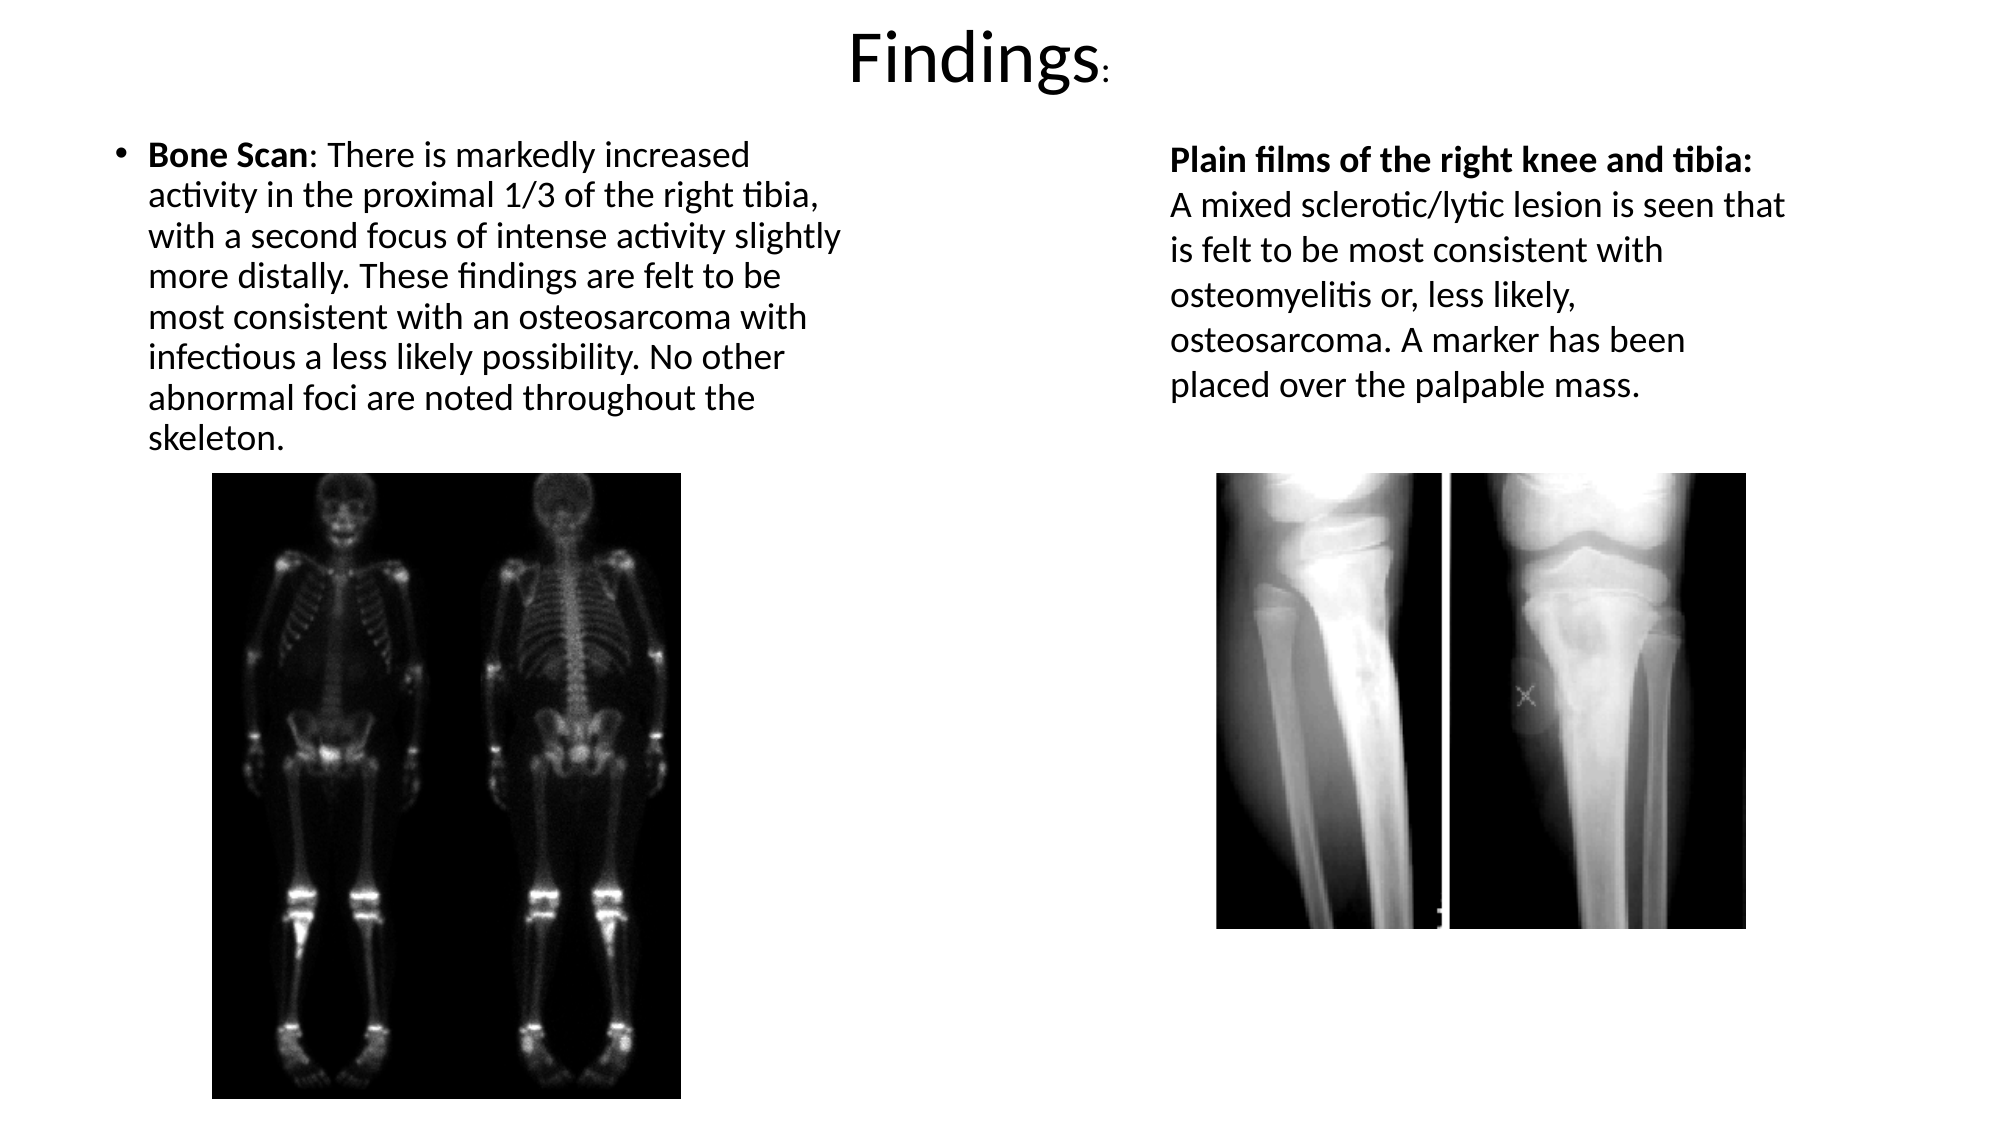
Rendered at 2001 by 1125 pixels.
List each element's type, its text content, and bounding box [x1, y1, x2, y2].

list Bone Scan: There is markedly increased activity in the proximal 1/3 of the right tibia, with a second focus of intense activity slightly more distally. These findings are felt to be most consistent with an osteosarcoma with infectious a less likely possibility. No other abnormal foci are noted throughout the skeleton. [99, 127, 859, 474]
text_box Plain films of the right knee and tibia: A mixed sclerotic/lytic lesion is seen that is felt to be most consistent with osteomyelitis or, less likely, osteosarcoma. A marker has been placed over the palpable mass. [1155, 127, 1806, 413]
picture [212, 473, 681, 1099]
picture [1215, 473, 1746, 929]
text_box Findings: [834, 0, 1126, 105]
